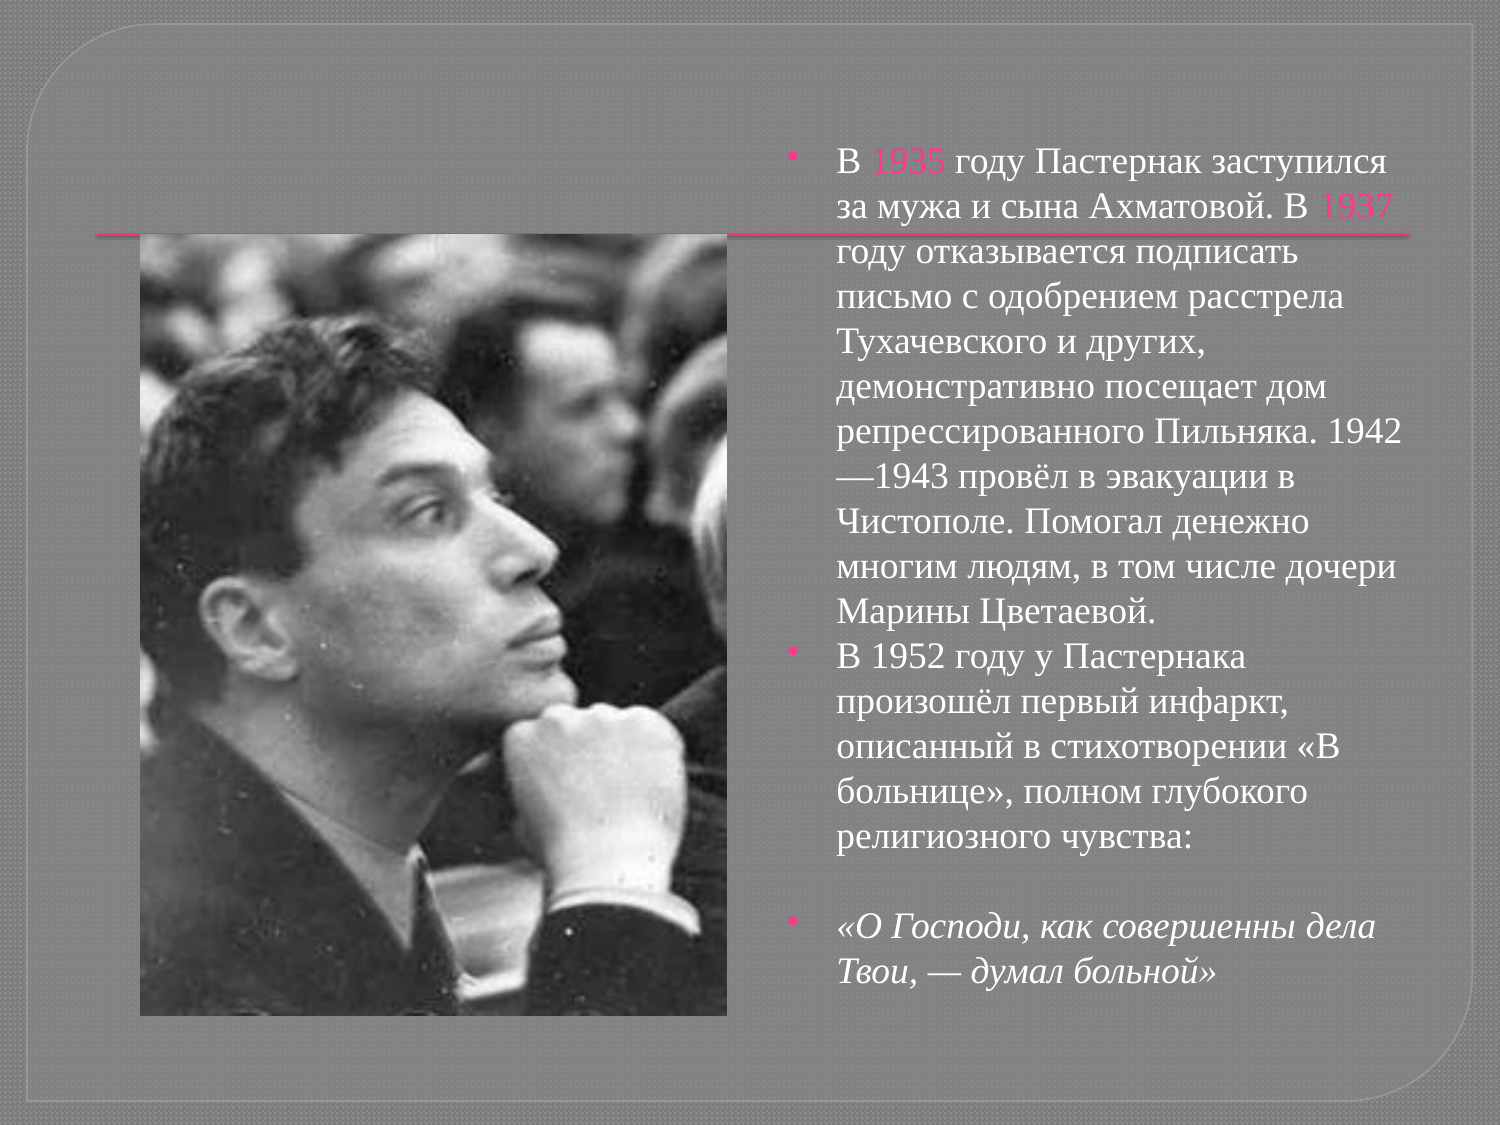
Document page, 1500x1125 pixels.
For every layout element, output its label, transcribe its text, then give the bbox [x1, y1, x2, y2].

picture [140, 234, 727, 1016]
list В 1935 году Пастернак заступился за мужа и сына Ахматовой. В 1937 году отказывается подписать письмо с одобрением расстрела Тухачевского и других, демонстративно посещает дом репрессированного Пильняка. 1942—1943 провёл в эвакуации в Чистополе. Помогал денежно многим людям, в том числе дочери Марины Цветаевой. В 1952 году у Пастернака произошёл первый инфаркт, описанный в стихотворении «В больнице», полном глубокого религиозного чувства: «О Господи, как совершенны дела Твои, — думал больной» [773, 128, 1437, 990]
